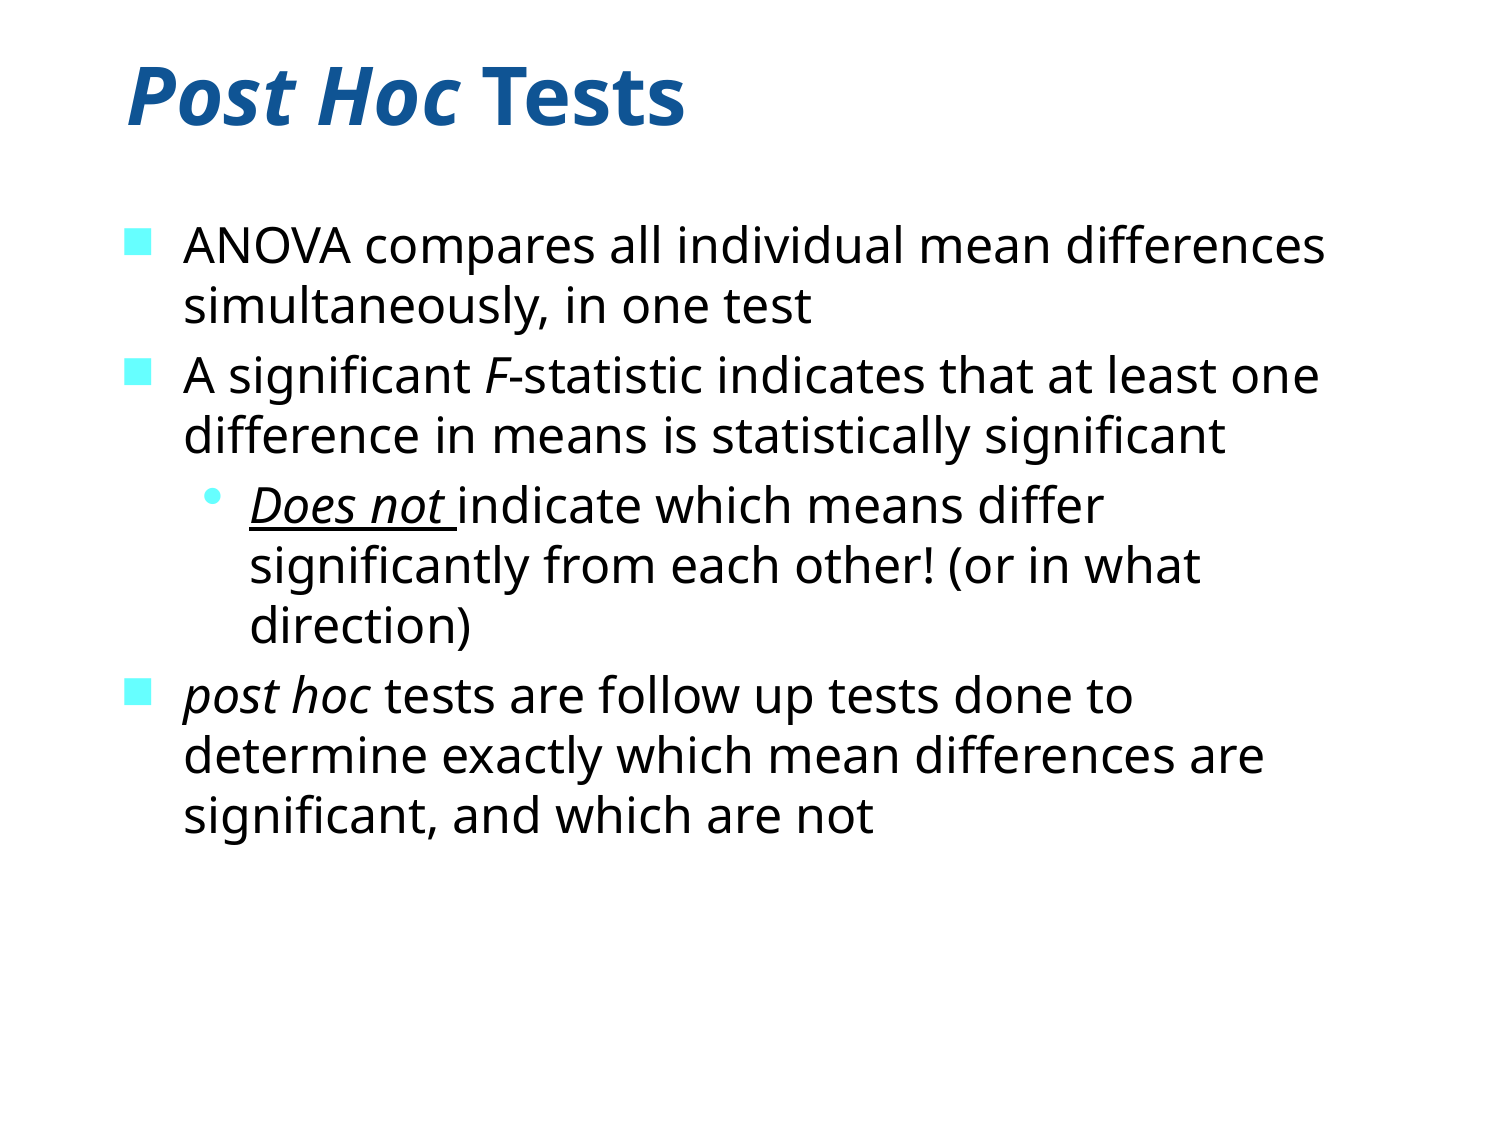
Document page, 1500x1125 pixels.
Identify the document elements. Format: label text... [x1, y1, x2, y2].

text_box Post Hoc Tests [112, 36, 1388, 196]
text_box ANOVA compares all individual mean differences simultaneously, in one test A significant F-statistic indicates that at least one difference in means is statistically significant Does not indicate which means differ significantly from each other! (or in what direction) post hoc tests are follow up tests done to determine exactly which mean differences are significant, and which are not [112, 206, 1409, 294]
